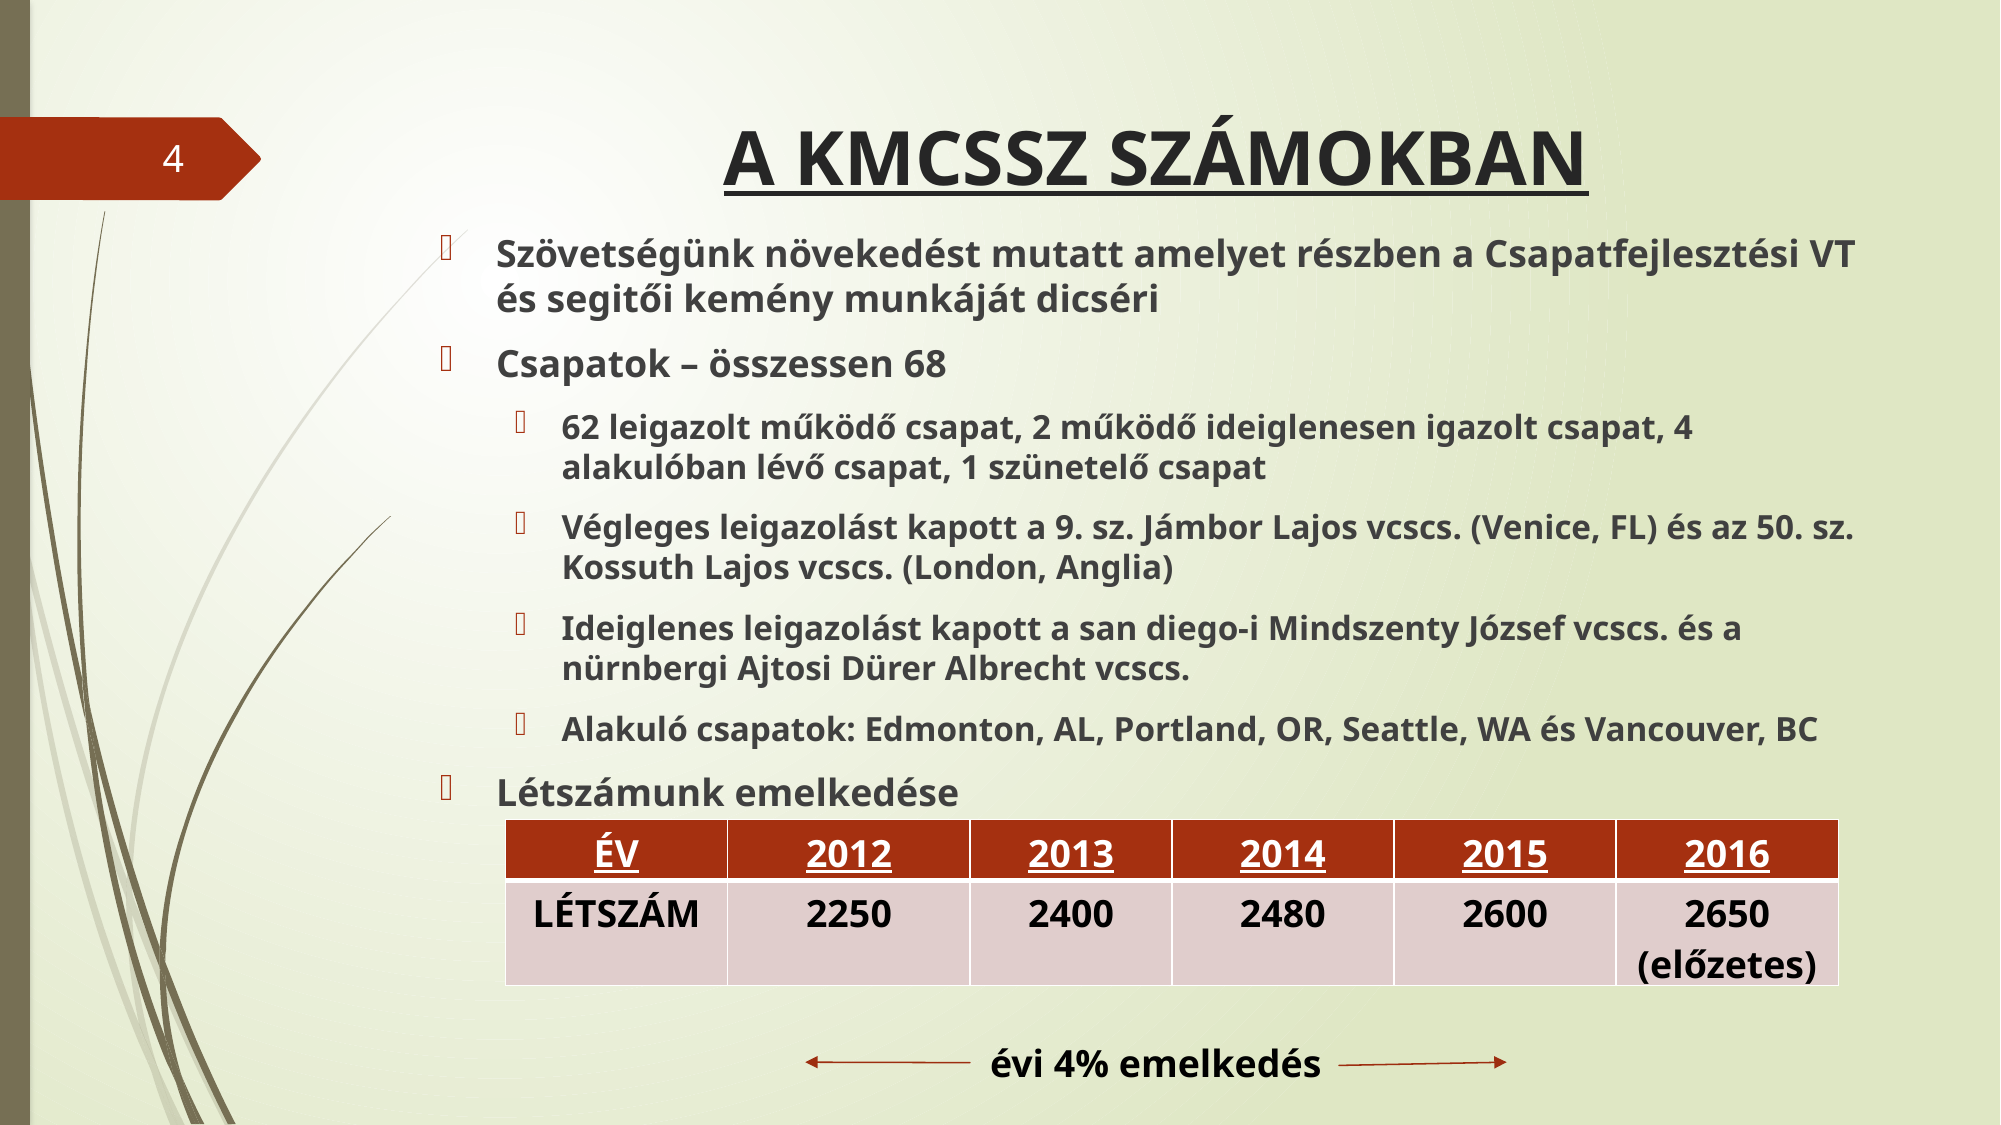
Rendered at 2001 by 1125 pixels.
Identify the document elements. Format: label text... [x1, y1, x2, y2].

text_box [1338, 1062, 1507, 1066]
table_header 2013 [971, 820, 1171, 878]
title A KMCSSZ SZÁMOKBAN [425, 102, 1888, 222]
table_cell 2250 [728, 883, 969, 985]
table_cell LÉTSZÁM [506, 883, 727, 985]
table_cell 2600 [1395, 883, 1615, 985]
list Szövetségünk növekedést mutatt amelyet részben a Csapatfejlesztési VT és segitői kemény munkáját dicséri Csapatok – összessen 68 62 leigazolt működő csapat, 2 működő ideiglenesen igazolt csapat, 4 alakulóban lévő csapat, 1 szünetelő csapat Végleges leigazolást kapott a 9. sz. Jámbor Lajos vcscs. (Venice, FL) és az 50. sz. Kossuth Lajos vcscs. (London, Anglia) Ideiglenes leigazolást kapott a san diego-i Mindszenty József vcscs. és a nürnbergi Ajtosi Dürer Albrecht vcscs. Alakuló csapatok: Edmonton, AL, Portland, OR, Seattle, WA és Vancouver, BC Létszámunk emelkedése [424, 222, 1888, 842]
table_cell 2400 [971, 883, 1171, 985]
table_cell 2480 [1173, 883, 1393, 985]
table_header 2015 [1395, 820, 1615, 878]
table_header 2016 [1617, 820, 1838, 878]
table_header 2014 [1173, 820, 1393, 878]
table_cell 2650 (előzetes) [1617, 883, 1838, 985]
text_box évi 4% emelkedés [805, 1032, 1507, 1092]
table_header 2012 [728, 820, 969, 878]
table_header ÉV [506, 820, 727, 878]
text_box 4 [147, 127, 199, 188]
